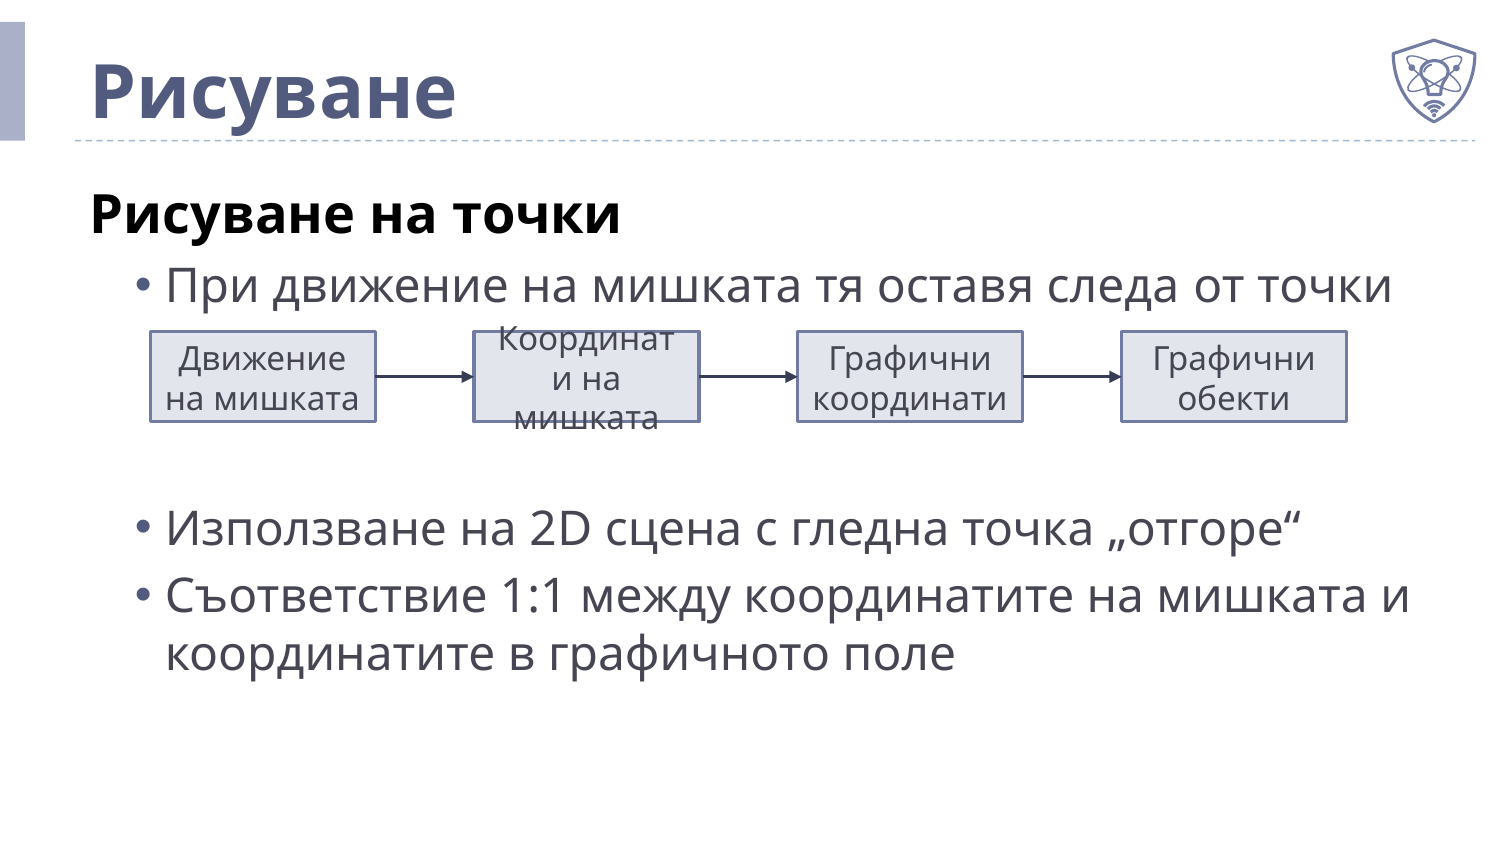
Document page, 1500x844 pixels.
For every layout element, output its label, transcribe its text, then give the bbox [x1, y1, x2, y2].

text_box Графични обекти [1120, 330, 1348, 423]
text_box Графични координати [796, 330, 1024, 423]
text_box Движение на мишката [149, 330, 377, 423]
list Рисуване на точки При движение на мишката тя оставя следа от точки Използване на 2D сцена с гледна точка „отгоре“ Съответствие 1:1 между координатите на мишката и координатите в графичното поле [75, 171, 1475, 835]
text_box Координати на мишката [472, 330, 701, 423]
title Рисуване [75, 18, 1475, 141]
